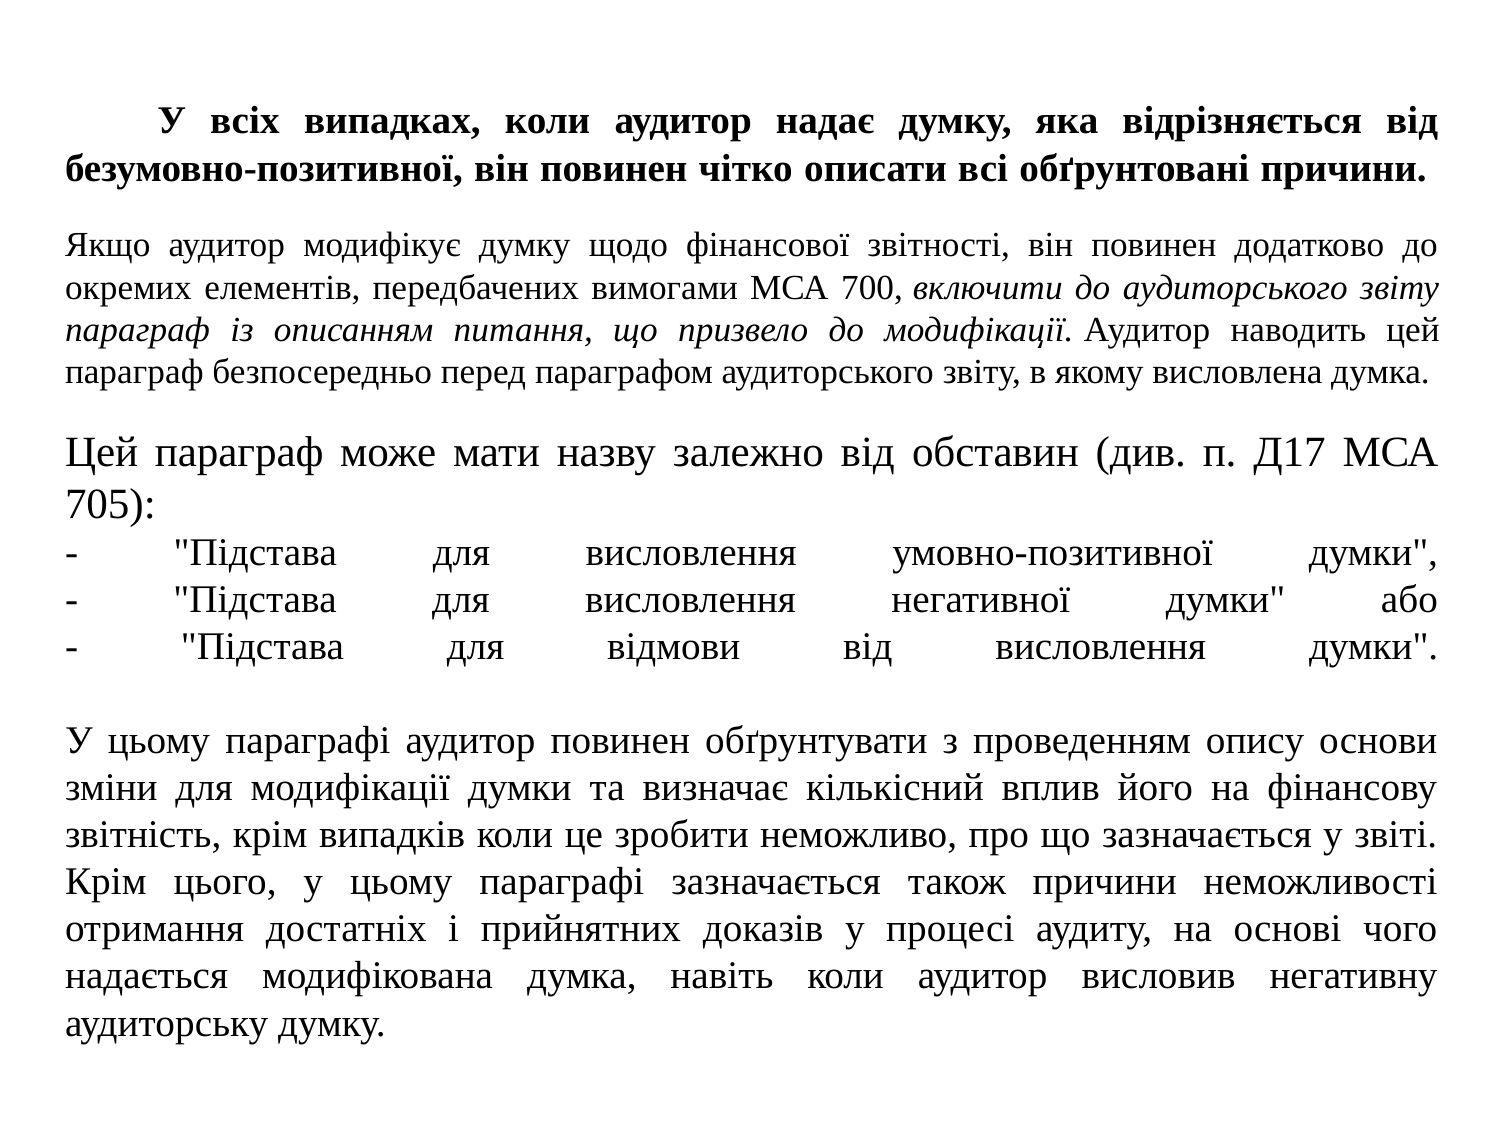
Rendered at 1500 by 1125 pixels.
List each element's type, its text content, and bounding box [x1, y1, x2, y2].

title У всіх випадках, коли аудитор надає думку, яка відрізняється від безумовно-позитивної, він повинен чітко описати всі обґрунтовані причини. Якщо аудитор модифікує думку щодо фінансової звітності, він повинен додатково до окремих елементів, передбачених вимогами МСА 700, включити до аудиторського звіту параграф із описанням питання, що призвело до модифікації. Аудитор наводить цей параграф безпосередньо перед параграфом аудиторського звіту, в якому висловлена думка. Цей параграф може мати назву залежно від обставин (див. п. Д17 МСА 705): - "Підстава для висловлення умовно-позитивної думки", - "Підстава для висловлення негативної думки" або - "Підстава для відмови від висловлення думки". У цьому параграфі аудитор повинен обґрунтувати з проведенням опису основи зміни для модифікації думки та визначає кількісний вплив його на фінансову звітність, крім випадків коли це зробити неможливо, про що зазначається у звіті. Крім цього, у цьому параграфі зазначається також причини неможливості отримання достатніх і прийнятних доказів у процесі аудиту, на основі чого надається модифікована думка, навіть коли аудитор висловив негативну аудиторську думку. [64, 54, 1440, 1084]
